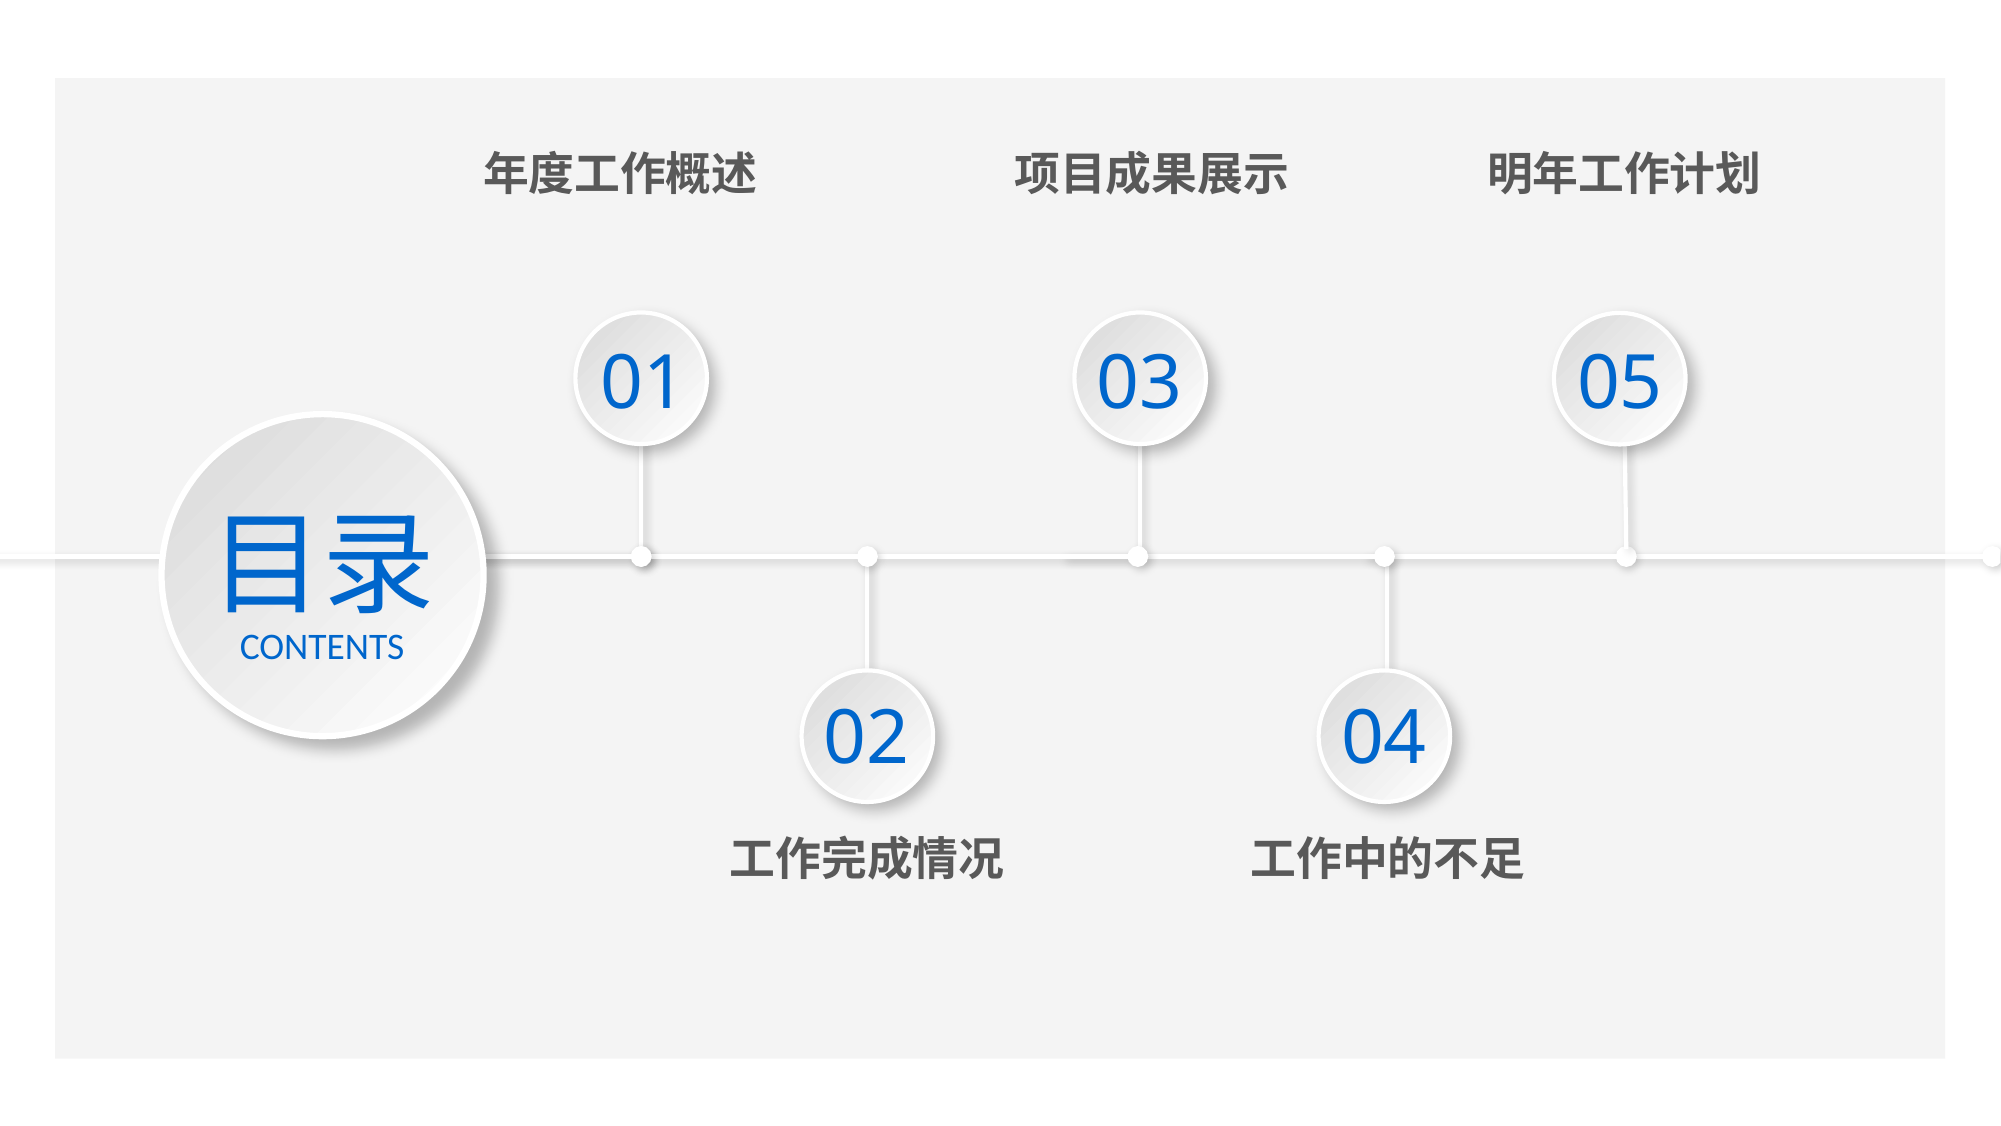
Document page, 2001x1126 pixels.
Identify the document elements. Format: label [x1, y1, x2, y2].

text_box [1151, 822, 1625, 932]
text_box [159, 568, 170, 633]
text_box [575, 312, 708, 445]
text_box [1318, 670, 1451, 803]
text_box [801, 670, 934, 803]
text_box [160, 517, 170, 555]
text_box [187, 411, 458, 483]
text_box [1553, 312, 1686, 445]
text_box [645, 822, 1089, 931]
text_box [1074, 312, 1207, 445]
text_box [474, 568, 486, 636]
text_box [53, 76, 1947, 553]
text_box [1623, 453, 1627, 550]
text_box [474, 514, 485, 555]
text_box [201, 684, 445, 739]
text_box [421, 137, 820, 249]
text_box [175, 484, 470, 676]
text_box [893, 137, 1364, 246]
text_box [1366, 137, 1883, 246]
text_box [53, 568, 1947, 1061]
